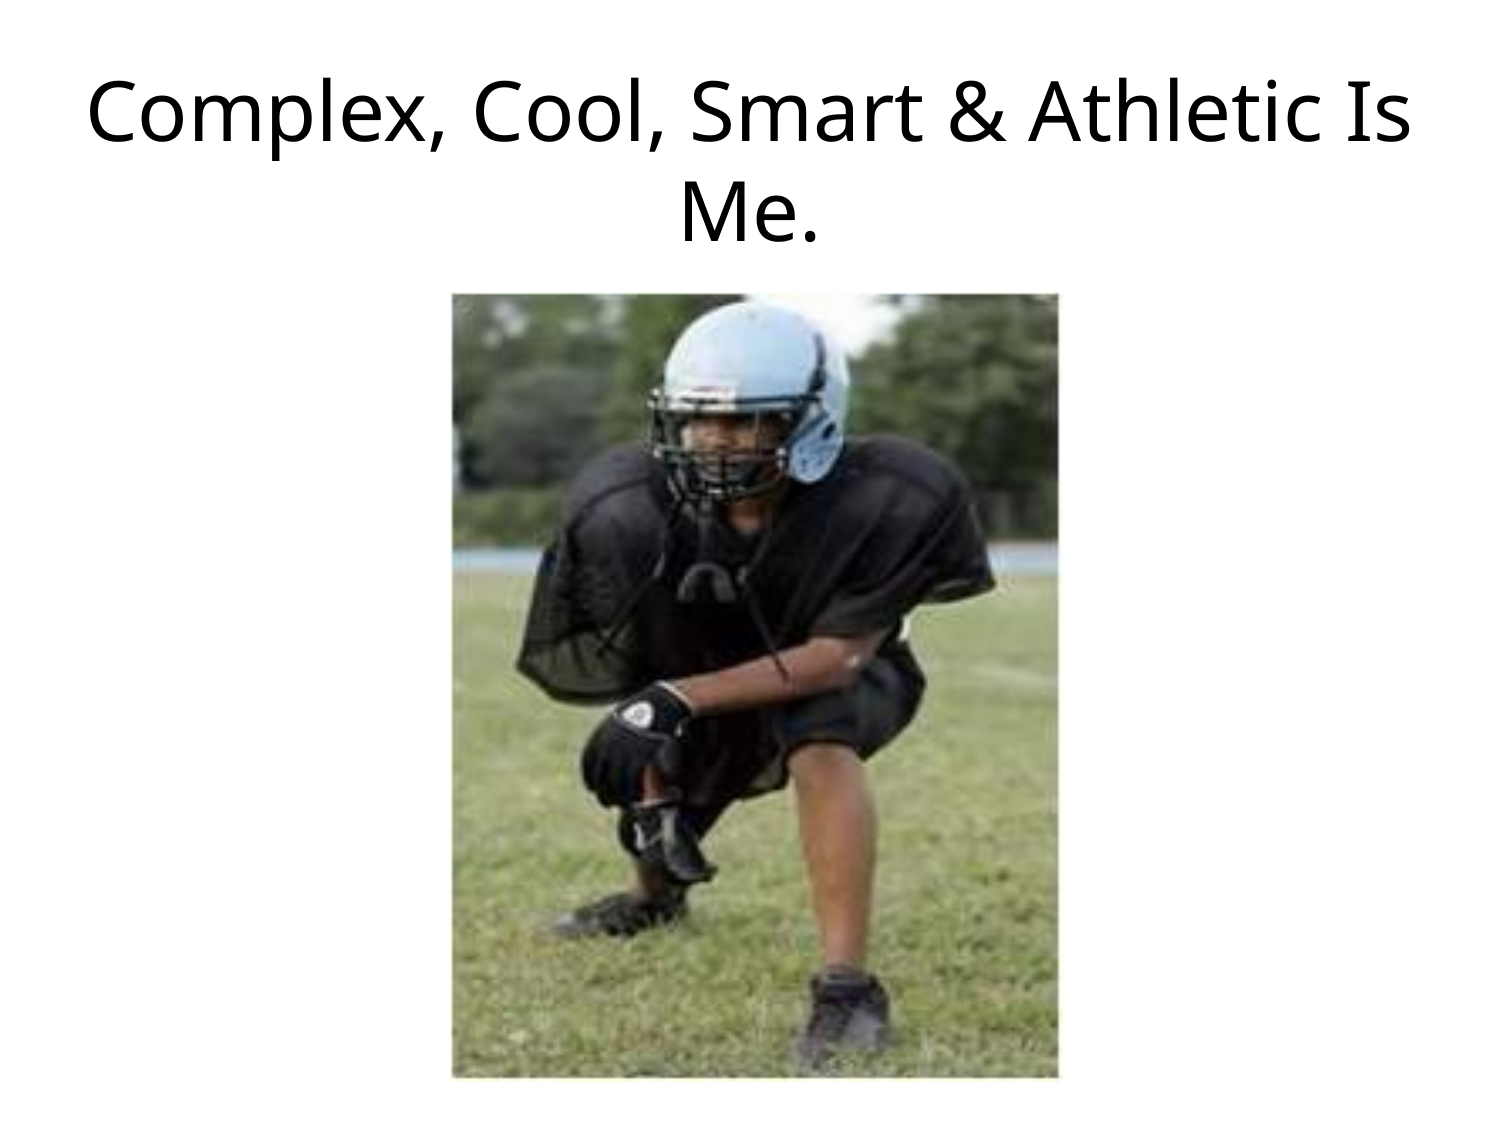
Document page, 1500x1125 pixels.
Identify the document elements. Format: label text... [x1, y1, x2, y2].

picture [449, 291, 1063, 1083]
title Complex, Cool, Smart & Athletic Is Me. [37, 37, 1463, 279]
